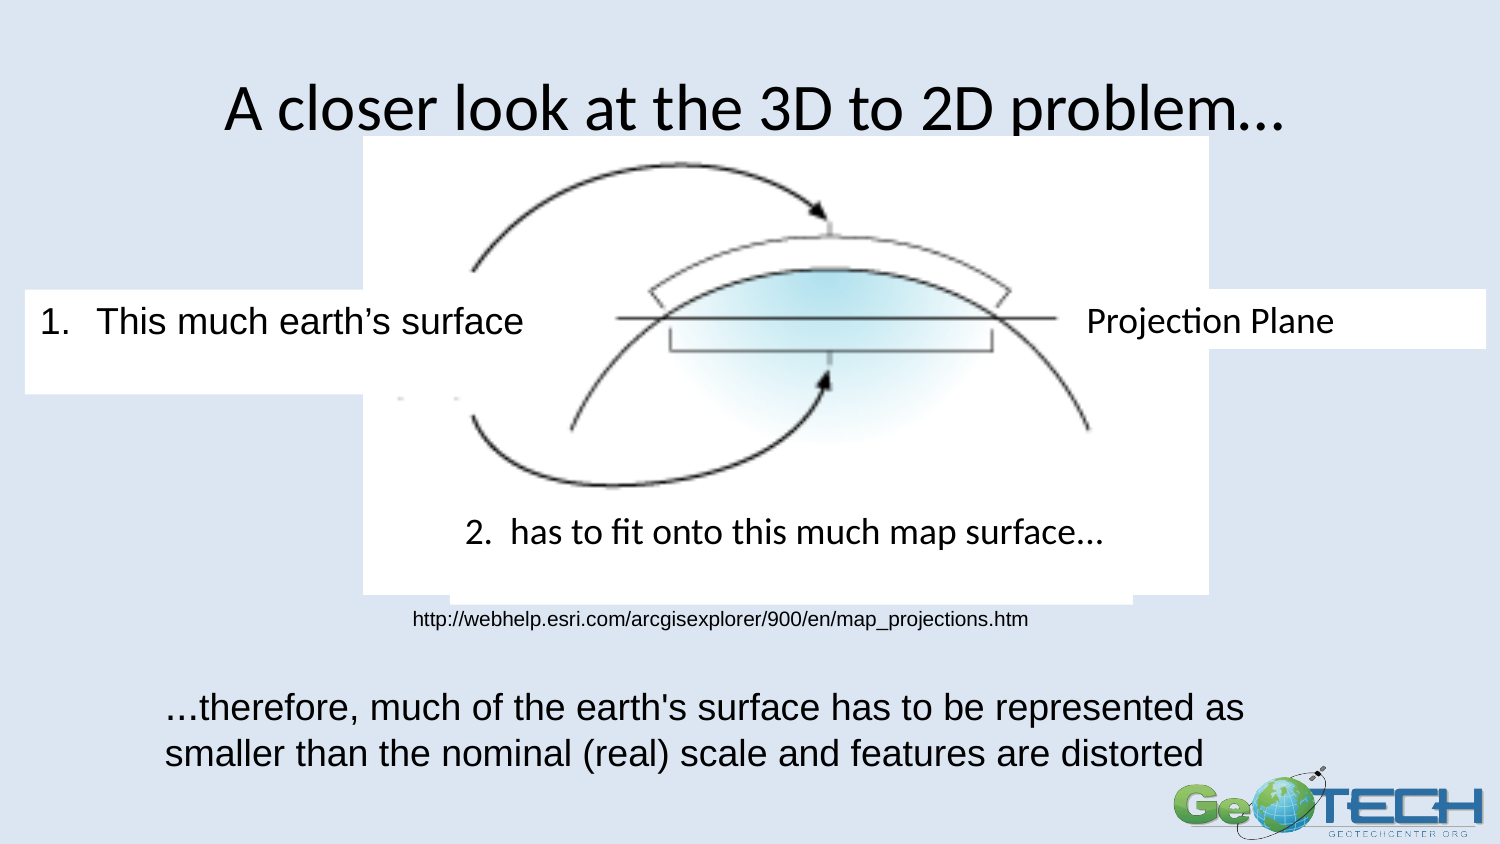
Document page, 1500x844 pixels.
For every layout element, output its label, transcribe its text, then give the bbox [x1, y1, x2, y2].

text_box ...therefore, much of the earth's surface has to be represented as smaller than the nominal (real) scale and features are distorted [149, 671, 1350, 781]
text_box This much earth’s surface [24, 289, 358, 395]
text_box Projection Plane [1213, 289, 1487, 349]
picture [1162, 762, 1497, 844]
title A closer look at the 3D to 2D problem… [80, 33, 1430, 175]
text_box http://webhelp.esri.com/arcgisexplorer/900/en/map_projections.htm [397, 604, 1186, 638]
picture [363, 135, 1209, 595]
